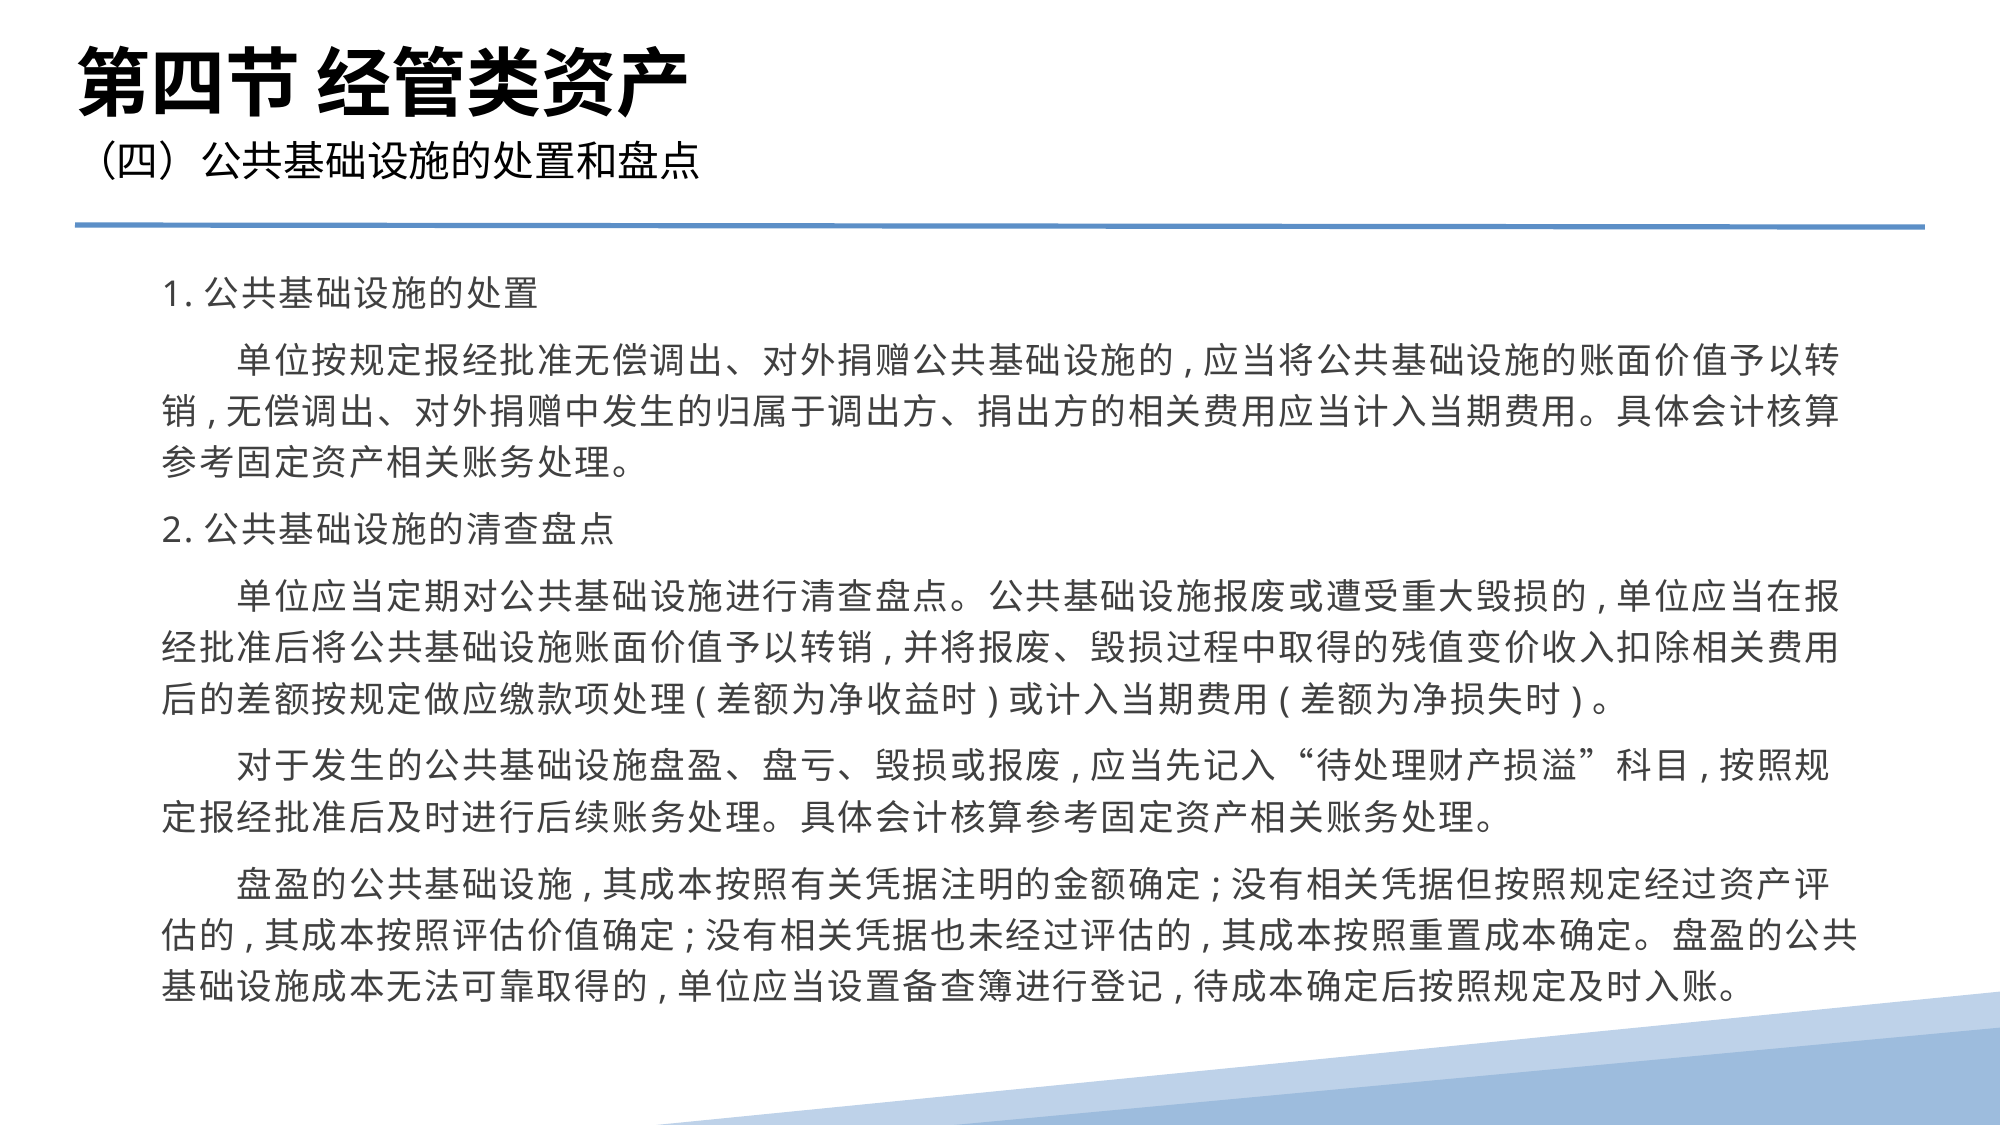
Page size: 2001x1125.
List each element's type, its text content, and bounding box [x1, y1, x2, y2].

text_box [74, 224, 1925, 228]
text_box （四）公共基础设施的处置和盘点 [75, 124, 1925, 200]
text_box 1.公共基础设施的处置 单位按规定报经批准无偿调出、对外捐赠公共基础设施的,应当将公共基础设施的账面价值予以转销,无偿调出、对外捐赠中发生的归属于调出方、捐出方的相关费用应当计入当期费用。具体会计核算参考固定资产相关账务处理。 2.公共基础设施的清查盘点 单位应当定期对公共基础设施进行清查盘点。公共基础设施报废或遭受重大毁损的,单位应当在报经批准后将公共基础设施账面价值予以转销,并将报废、毁损过程中取得的残值变价收入扣除相关费用后的差额按规定做应缴款项处理(差额为净收益时)或计入当期费用(差额为净损失时)。 对于发生的公共基础设施盘盈、盘亏、毁损或报废,应当先记入“待处理财产损溢”科目,按照规定报经批准后及时进行后续账务处理。具体会计核算参考固定资产相关账务处理。 盘盈的公共基础设施,其成本按照有关凭据注明的金额确定;没有相关凭据但按照规定经过资产评估的,其成本按照评估价值确定;没有相关凭据也未经过评估的,其成本按照重置成本确定。盘盈的公共基础设施成本无法可靠取得的,单位应当设置备查簿进行登记,待成本确定后按照规定及时入账。 [151, 250, 1871, 1019]
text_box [656, 991, 2000, 1125]
text_box 第四节 经管类资产 [75, 24, 1925, 124]
